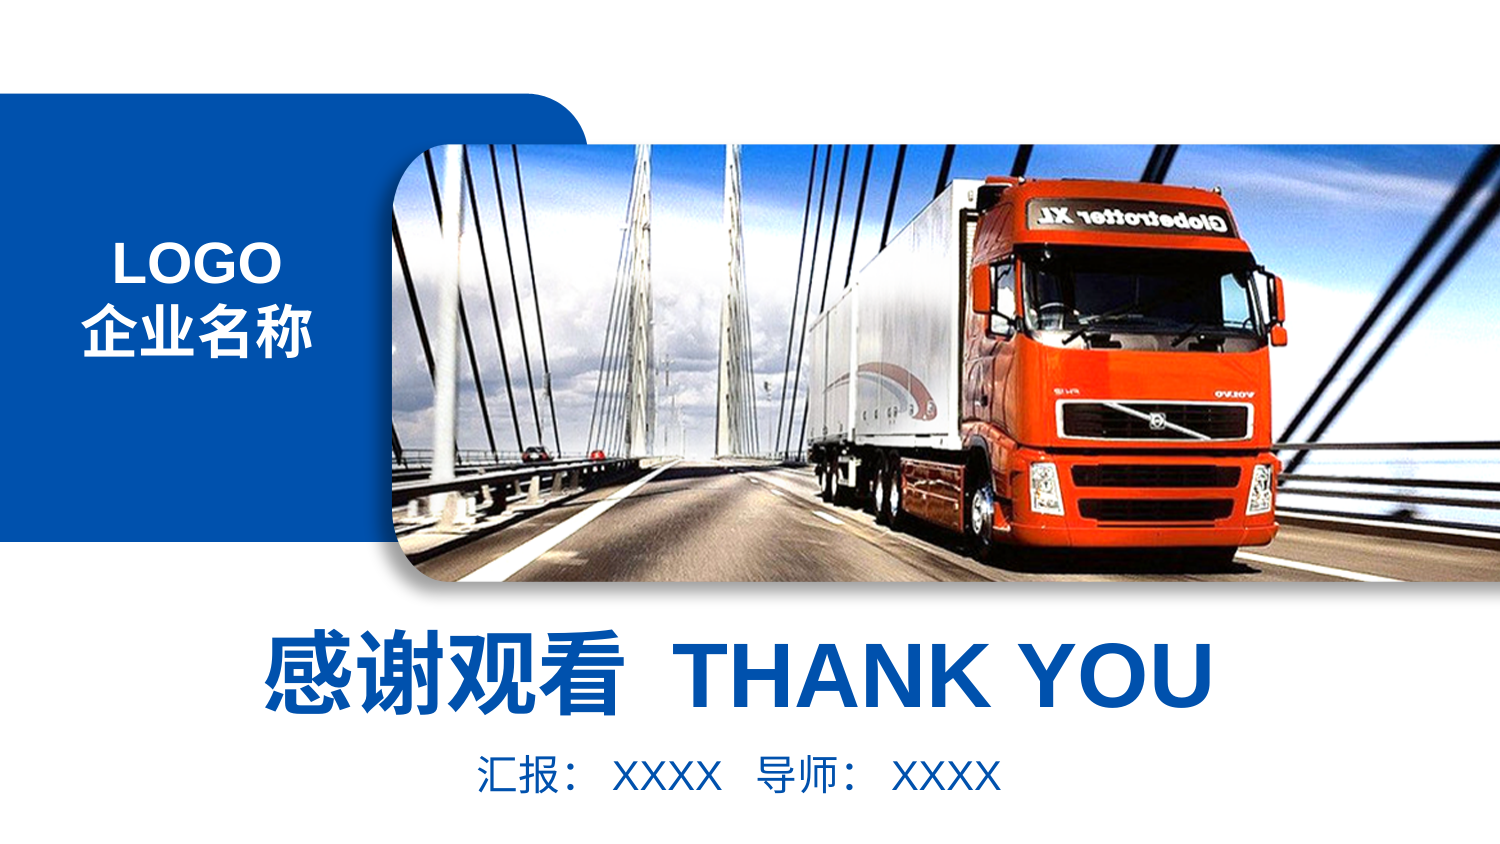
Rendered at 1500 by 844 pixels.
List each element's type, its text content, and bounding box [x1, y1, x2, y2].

text_box 汇报：XXXX 导师：XXXX [461, 741, 1017, 806]
text_box 感谢观看 THANK YOU [247, 608, 1231, 733]
picture [0, 93, 1500, 609]
